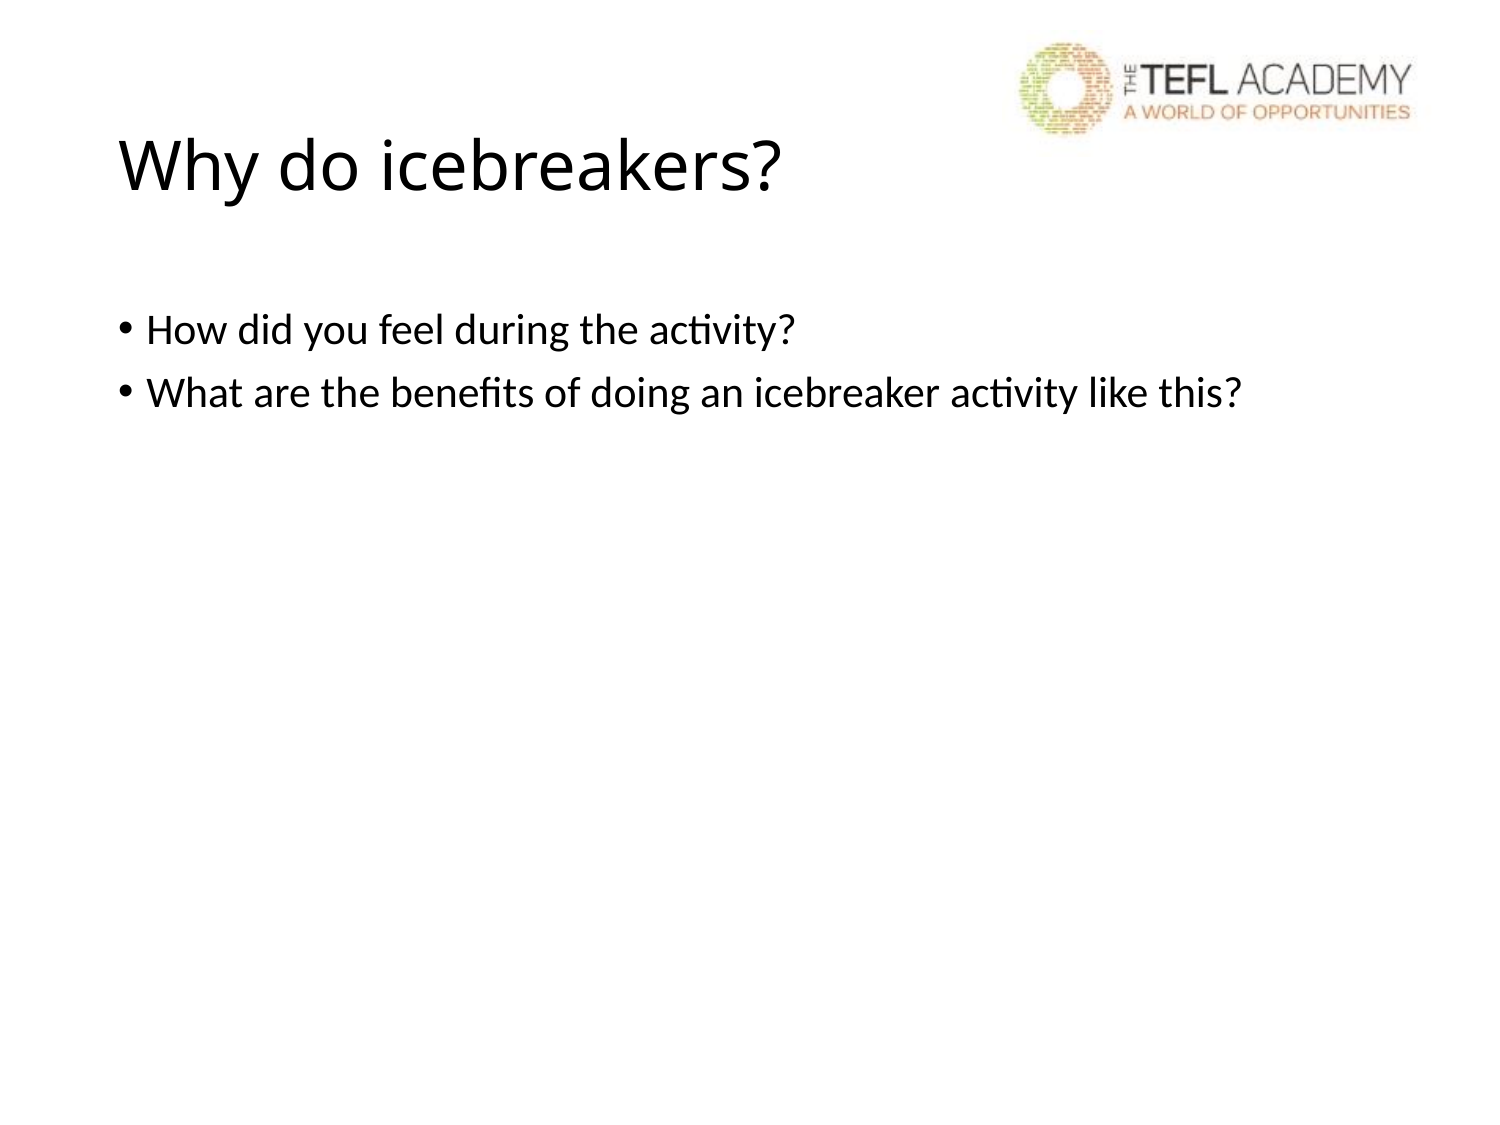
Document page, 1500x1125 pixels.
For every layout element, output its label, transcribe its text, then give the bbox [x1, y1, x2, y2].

picture [1002, 30, 1446, 157]
title Why do icebreakers? [103, 59, 1397, 278]
list How did you feel during the activity? What are the benefits of doing an icebreaker activity like this? [103, 299, 1397, 1014]
